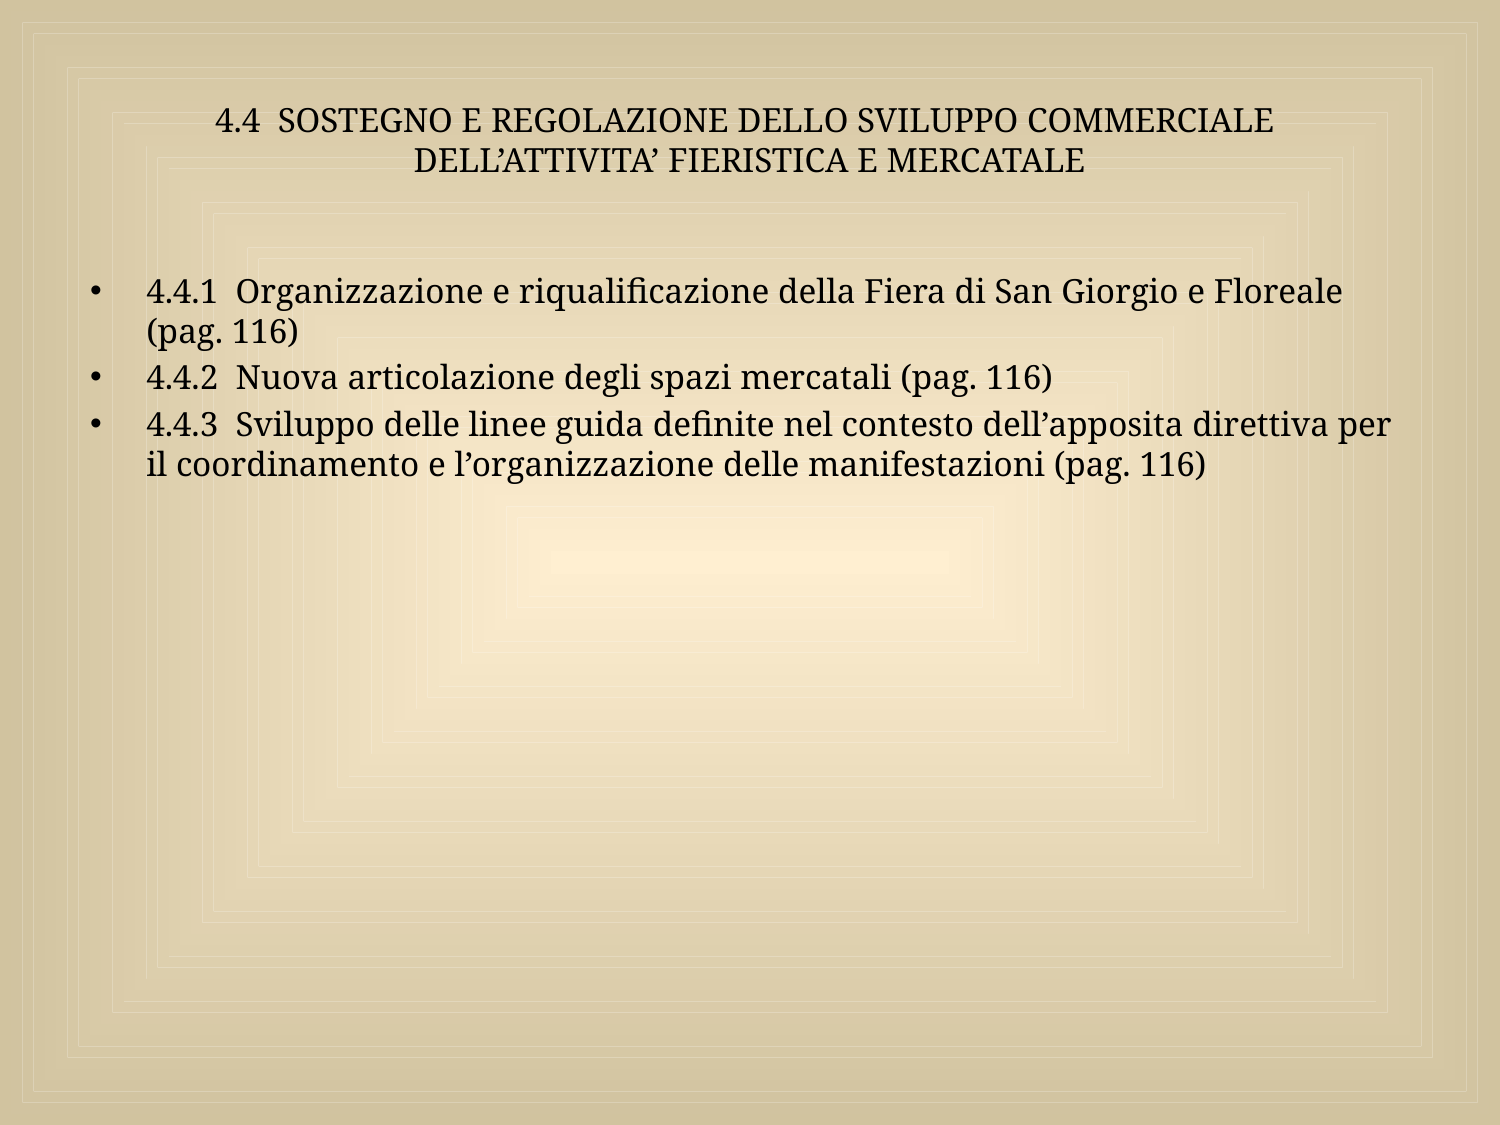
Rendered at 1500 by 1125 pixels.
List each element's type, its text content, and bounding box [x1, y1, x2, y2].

title 4.4 SOSTEGNO E REGOLAZIONE DELLO SVILUPPO COMMERCIALE DELL’ATTIVITA’ FIERISTICA E MERCATALE [75, 45, 1425, 233]
list 4.4.1 Organizzazione e riqualificazione della Fiera di San Giorgio e Floreale (pag. 116) 4.4.2 Nuova articolazione degli spazi mercatali (pag. 116) 4.4.3 Sviluppo delle linee guida definite nel contesto dell’apposita direttiva per il coordinamento e l’organizzazione delle manifestazioni (pag. 116) [75, 262, 1425, 1005]
